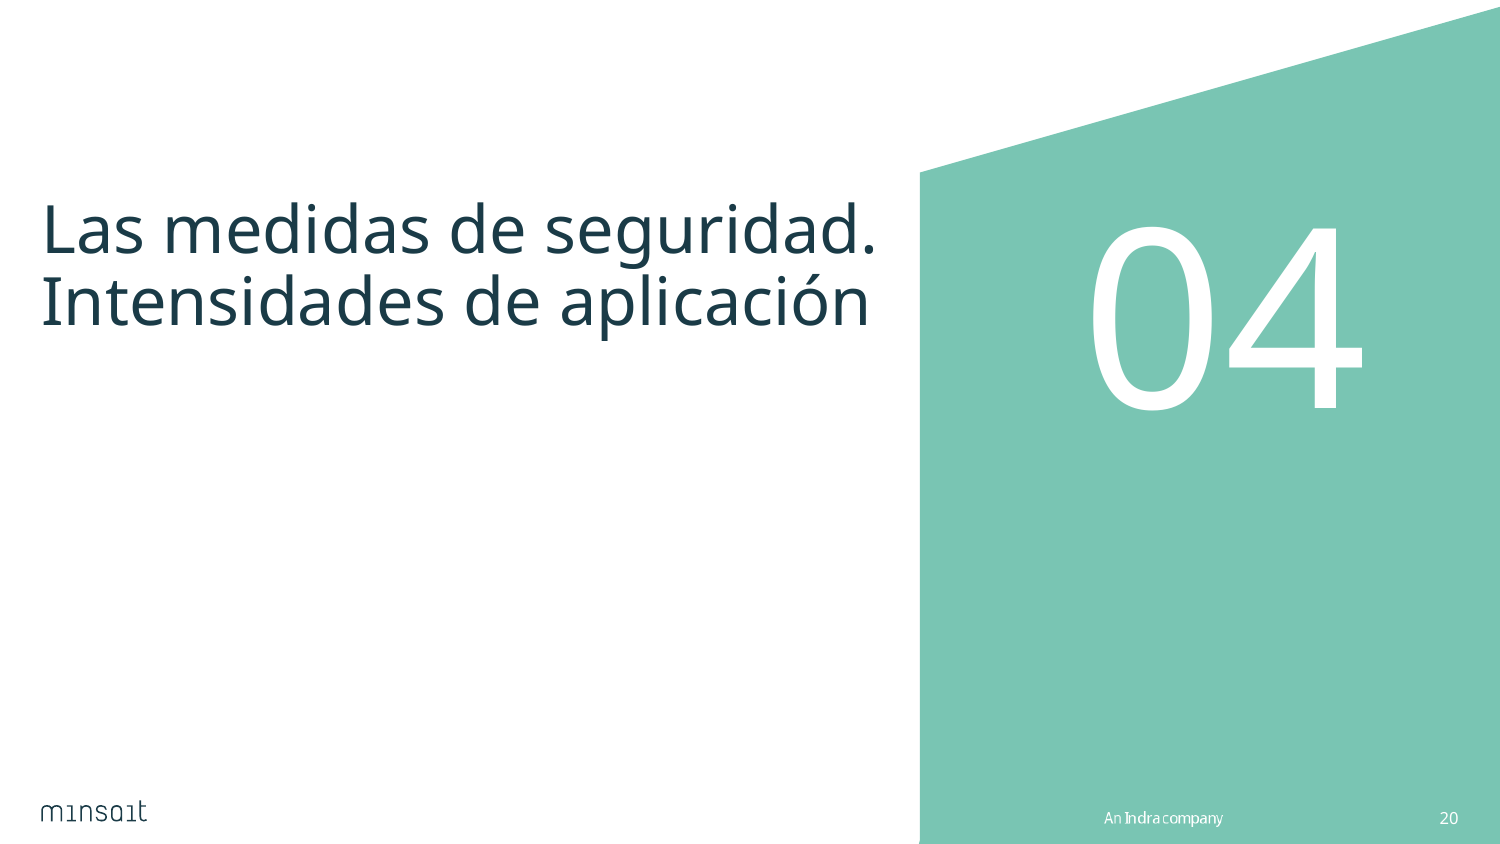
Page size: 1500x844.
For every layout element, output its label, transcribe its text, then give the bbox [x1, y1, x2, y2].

list 04 [994, 184, 1454, 434]
title Las medidas de seguridad. Intensidades de aplicación [41, 196, 909, 399]
